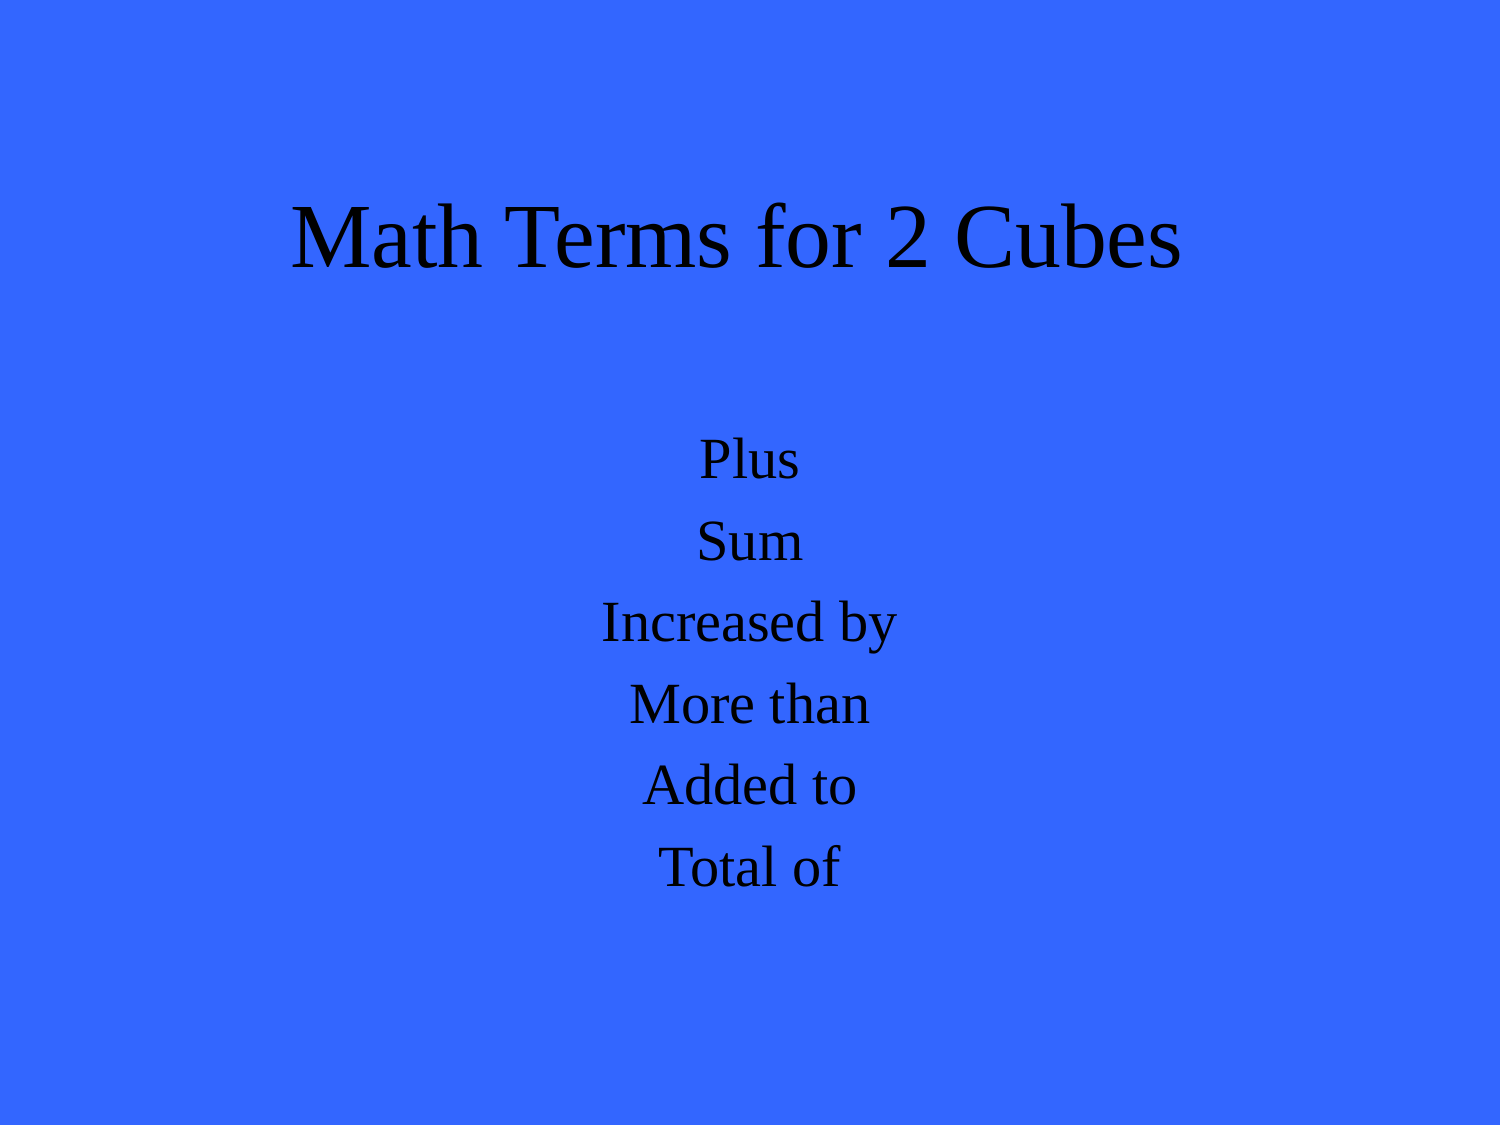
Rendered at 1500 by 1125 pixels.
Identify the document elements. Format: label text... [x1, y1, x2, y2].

text_box Math Terms for 2 Cubes [99, 137, 1375, 325]
subtitle Plus Sum Increased by More than Added to Total of [224, 412, 1276, 926]
